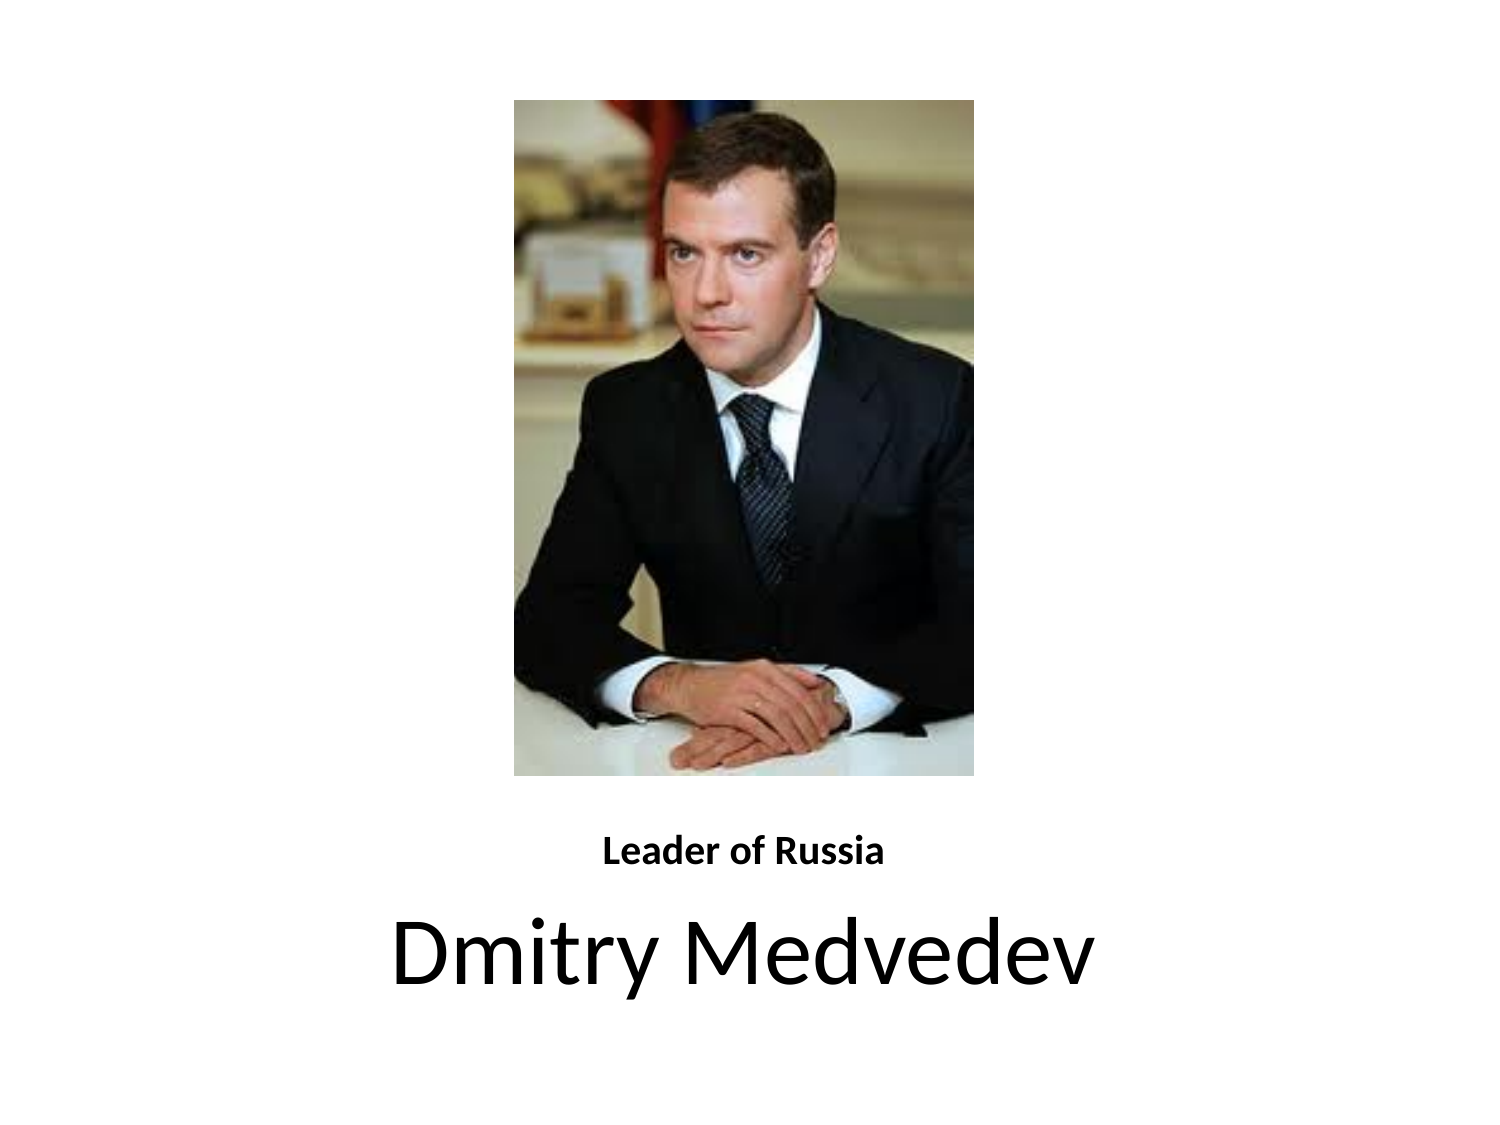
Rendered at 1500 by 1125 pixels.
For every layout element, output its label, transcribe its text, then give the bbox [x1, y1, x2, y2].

list Dmitry Medvedev [294, 880, 1194, 1013]
title Leader of Russia [294, 787, 1194, 880]
picture [514, 100, 974, 776]
